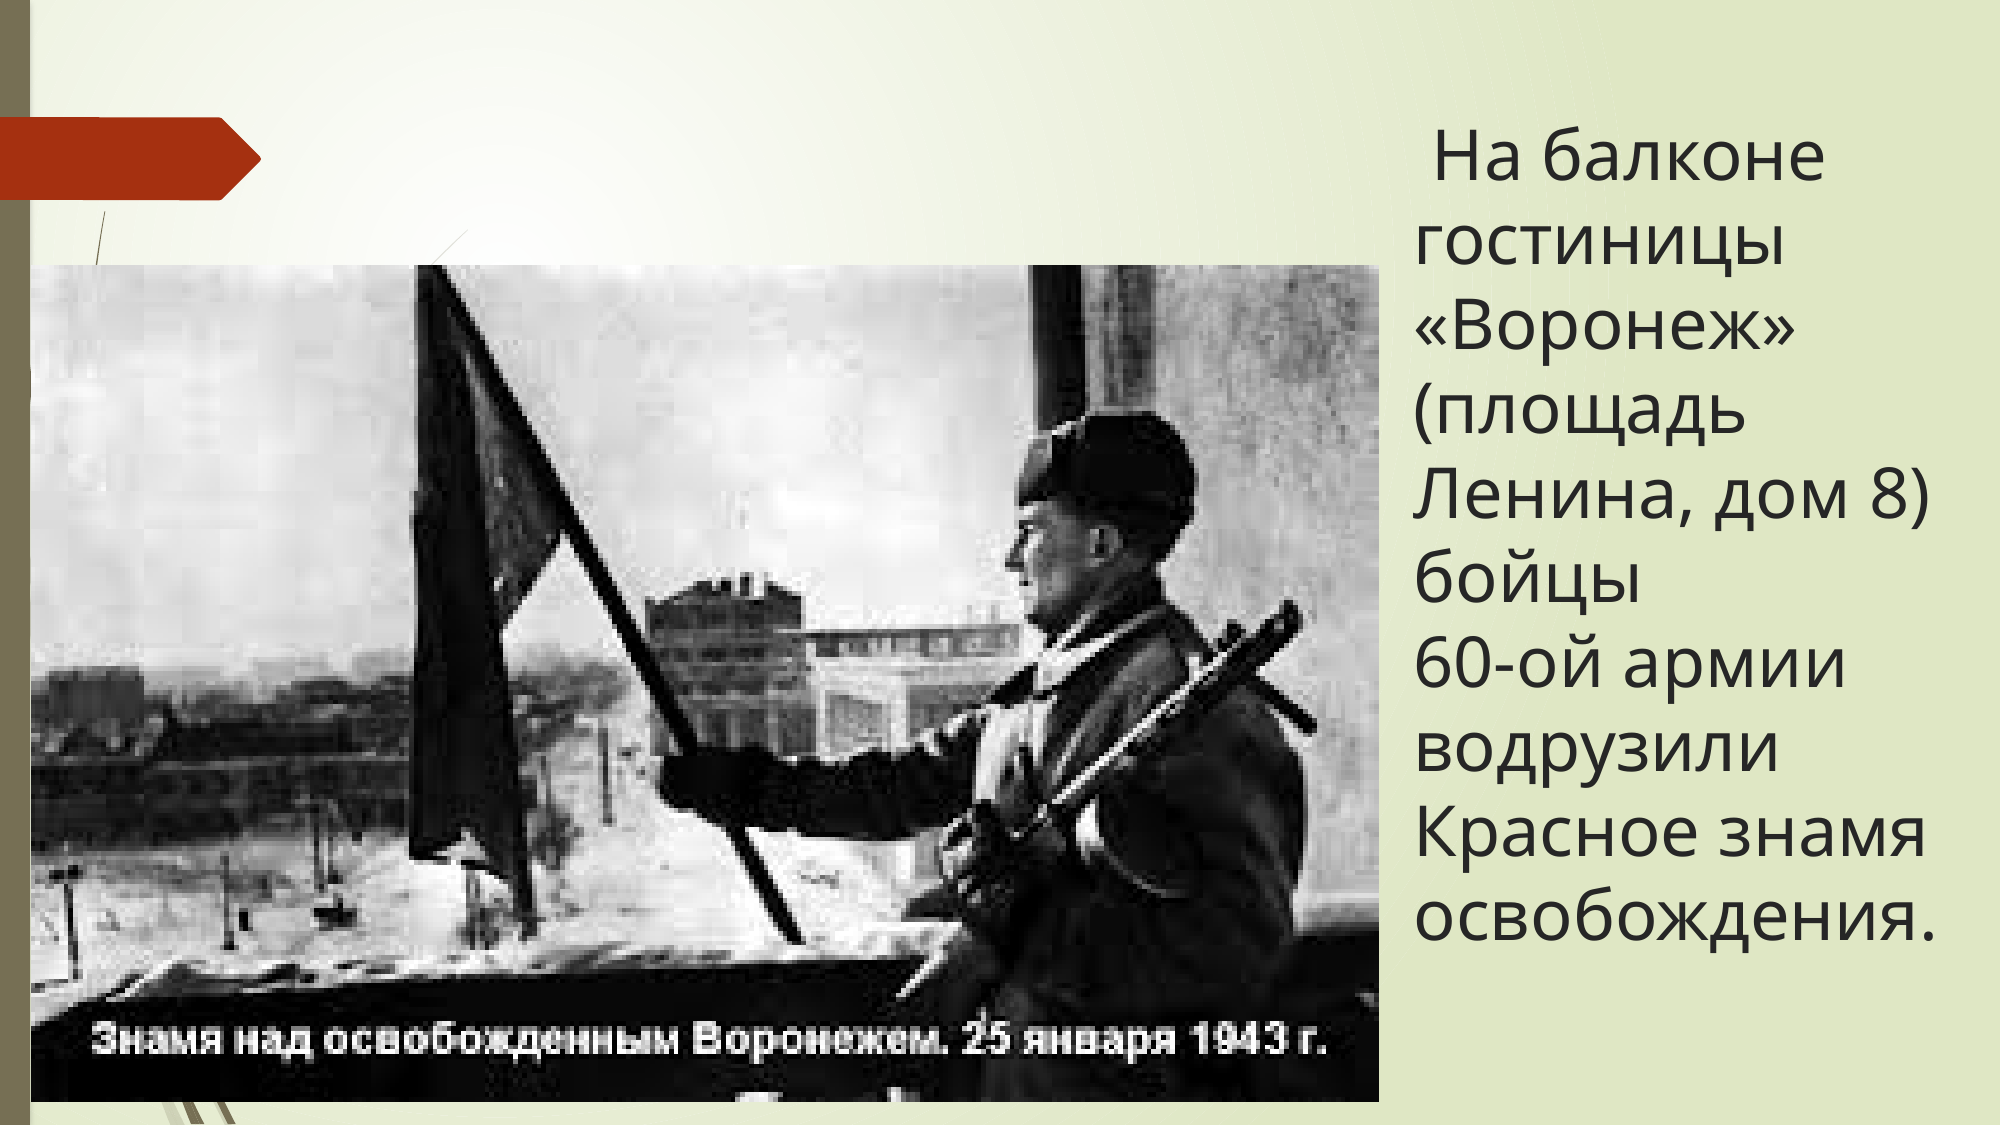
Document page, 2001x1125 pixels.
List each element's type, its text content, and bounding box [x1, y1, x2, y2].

title На балконе гостиницы «Воронеж» (площадь Ленина, дом 8) бойцы 60-ой армии водрузили Красное знамя освобождения. [1398, 102, 1956, 1079]
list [31, 264, 1379, 1103]
